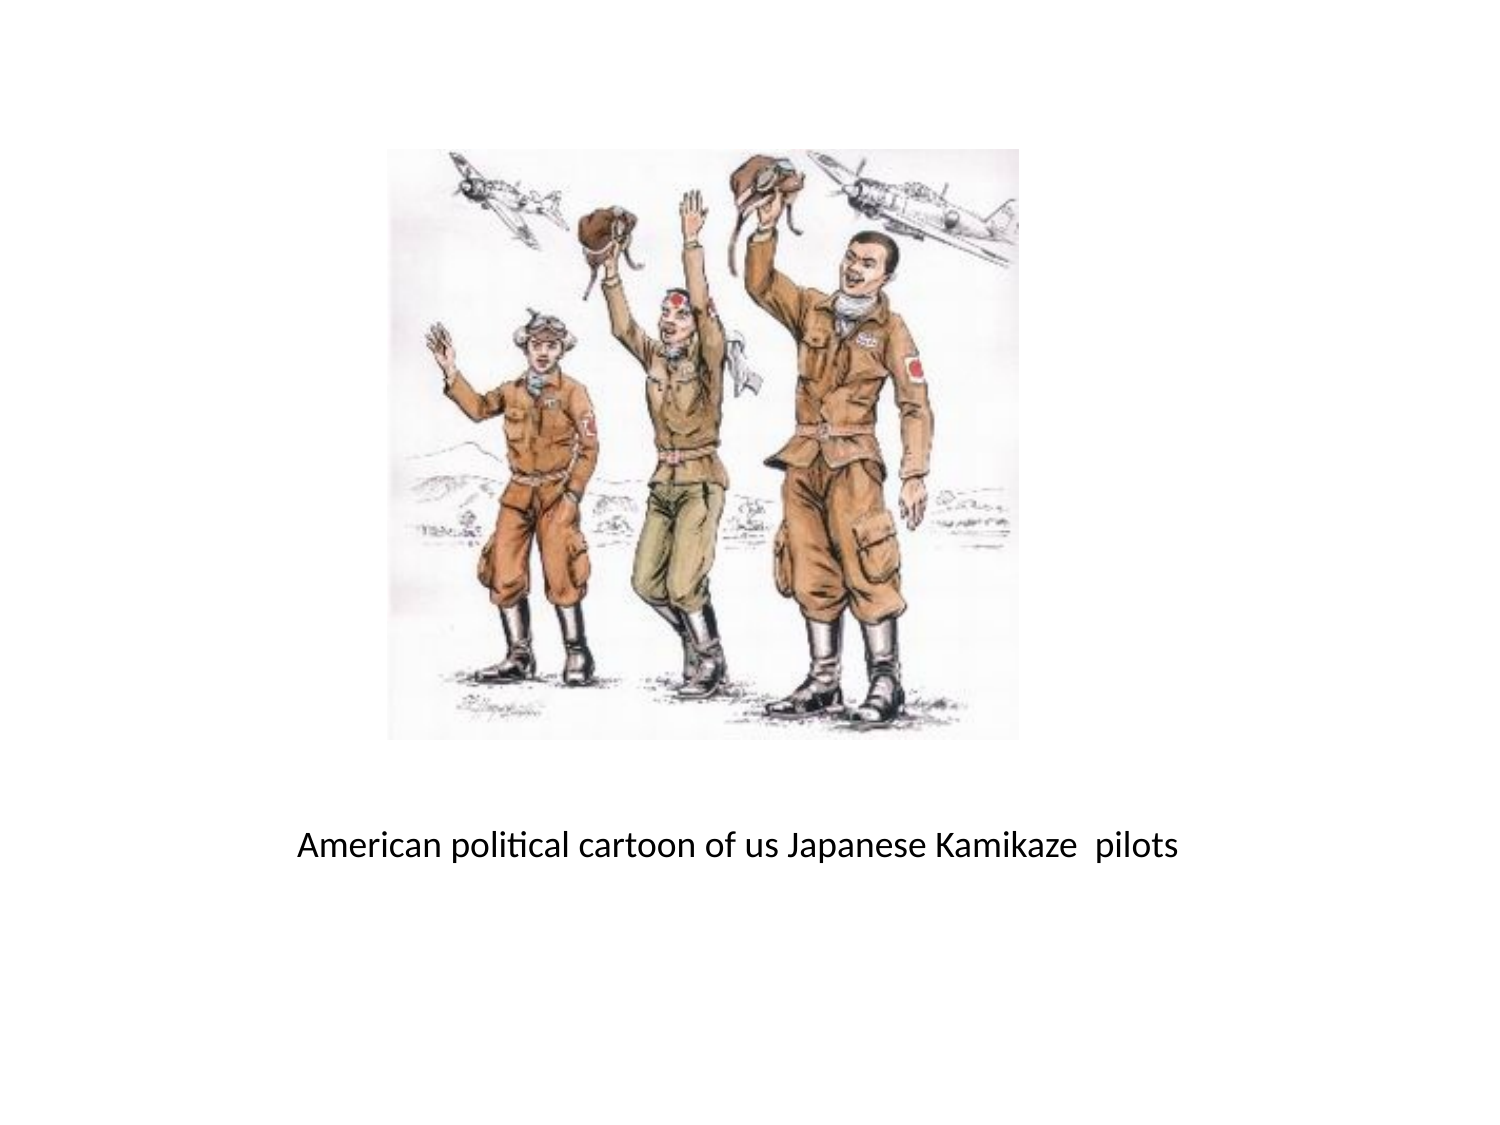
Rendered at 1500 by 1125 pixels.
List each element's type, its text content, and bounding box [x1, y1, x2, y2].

picture [387, 149, 1019, 740]
text_box American political cartoon of us Japanese Kamikaze pilots [282, 812, 1195, 873]
